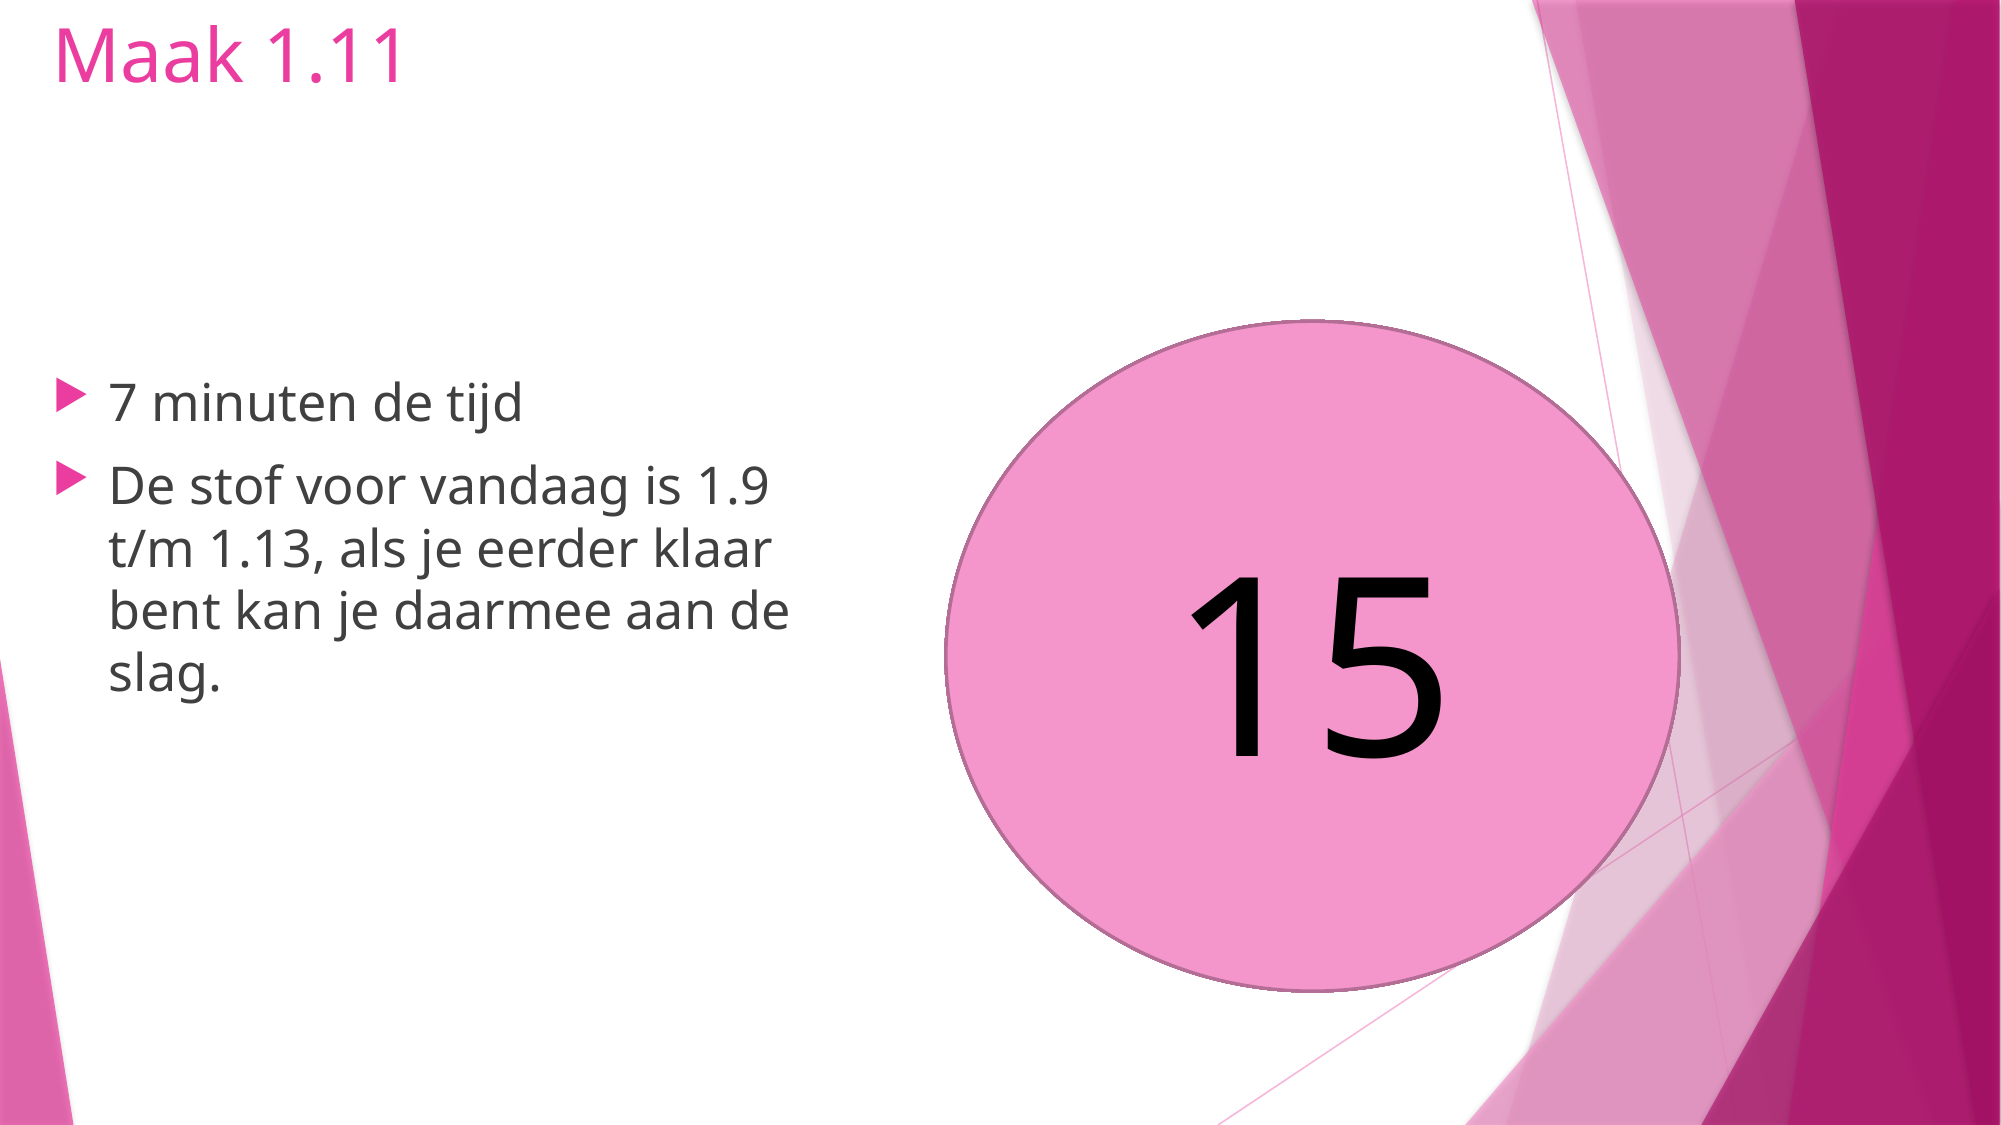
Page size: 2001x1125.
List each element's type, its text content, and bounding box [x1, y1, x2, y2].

text_box 15 [944, 319, 1681, 993]
title Maak 1.11 [37, 0, 1494, 260]
list 7 minuten de tijd De stof voor vandaag is 1.9 t/m 1.13, als je eerder klaar bent kan je daarmee aan de slag. [37, 278, 818, 1013]
